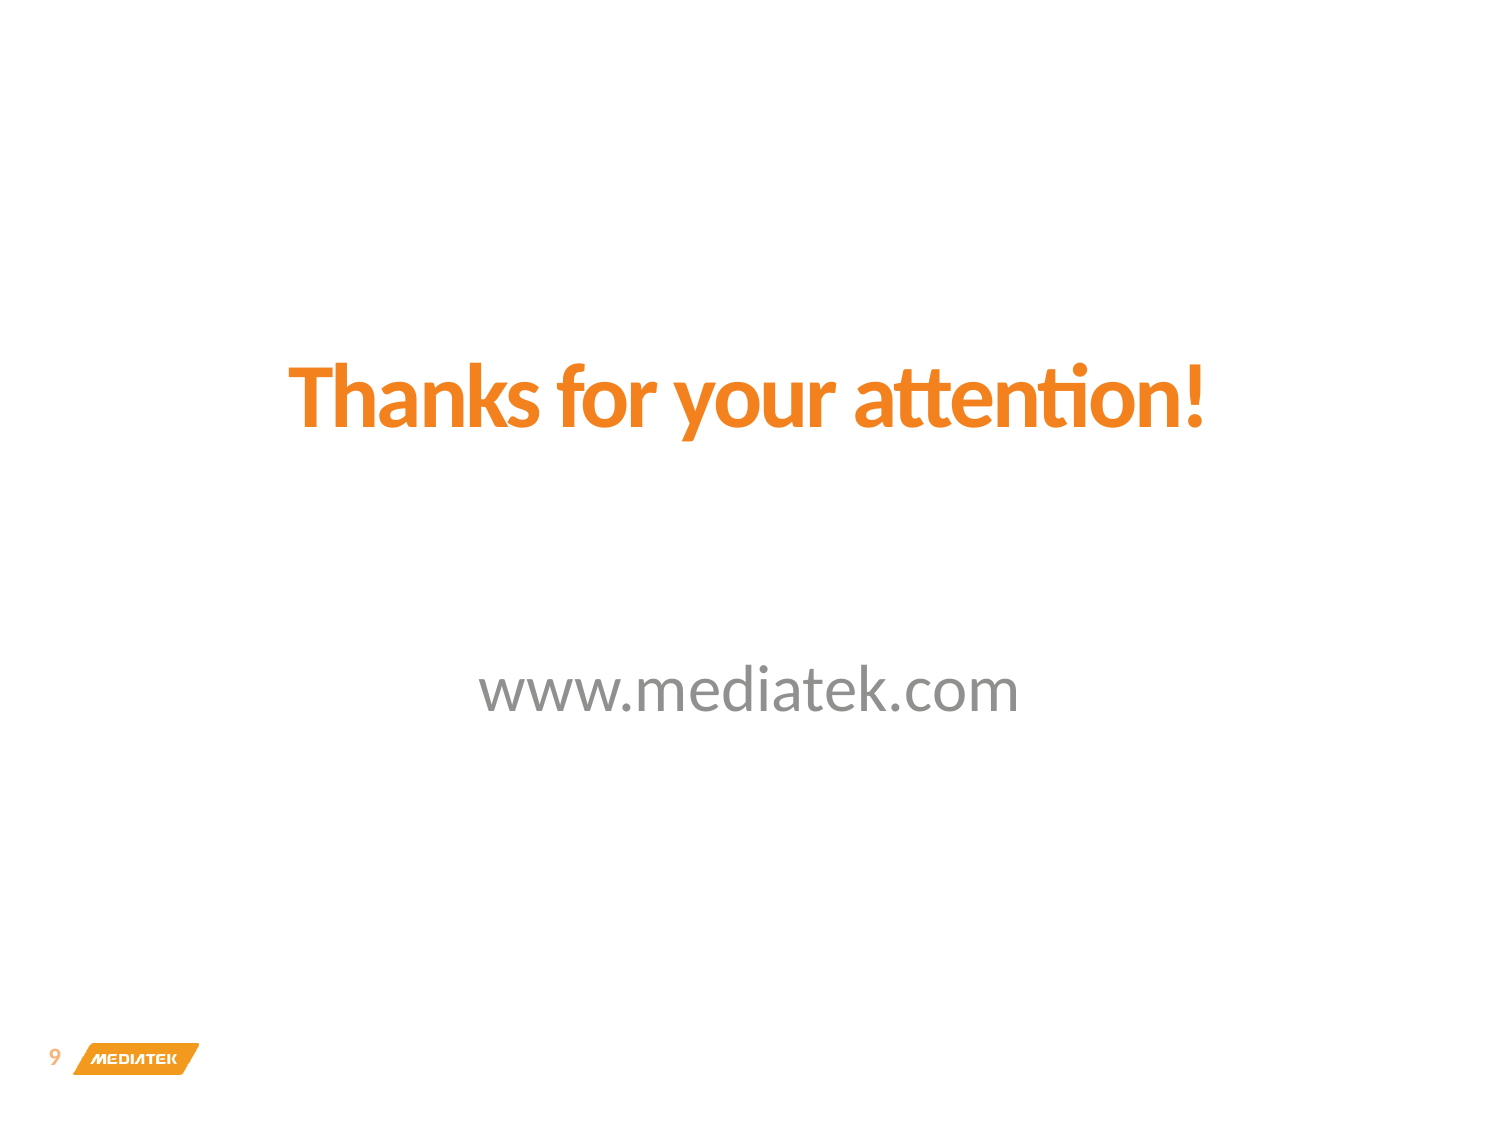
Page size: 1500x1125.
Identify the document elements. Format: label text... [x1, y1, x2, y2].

title Thanks for your attention! [112, 349, 1388, 591]
slide_number 9 [0, 1022, 77, 1089]
subtitle www.mediatek.com [225, 637, 1275, 925]
picture [77, 1043, 199, 1075]
